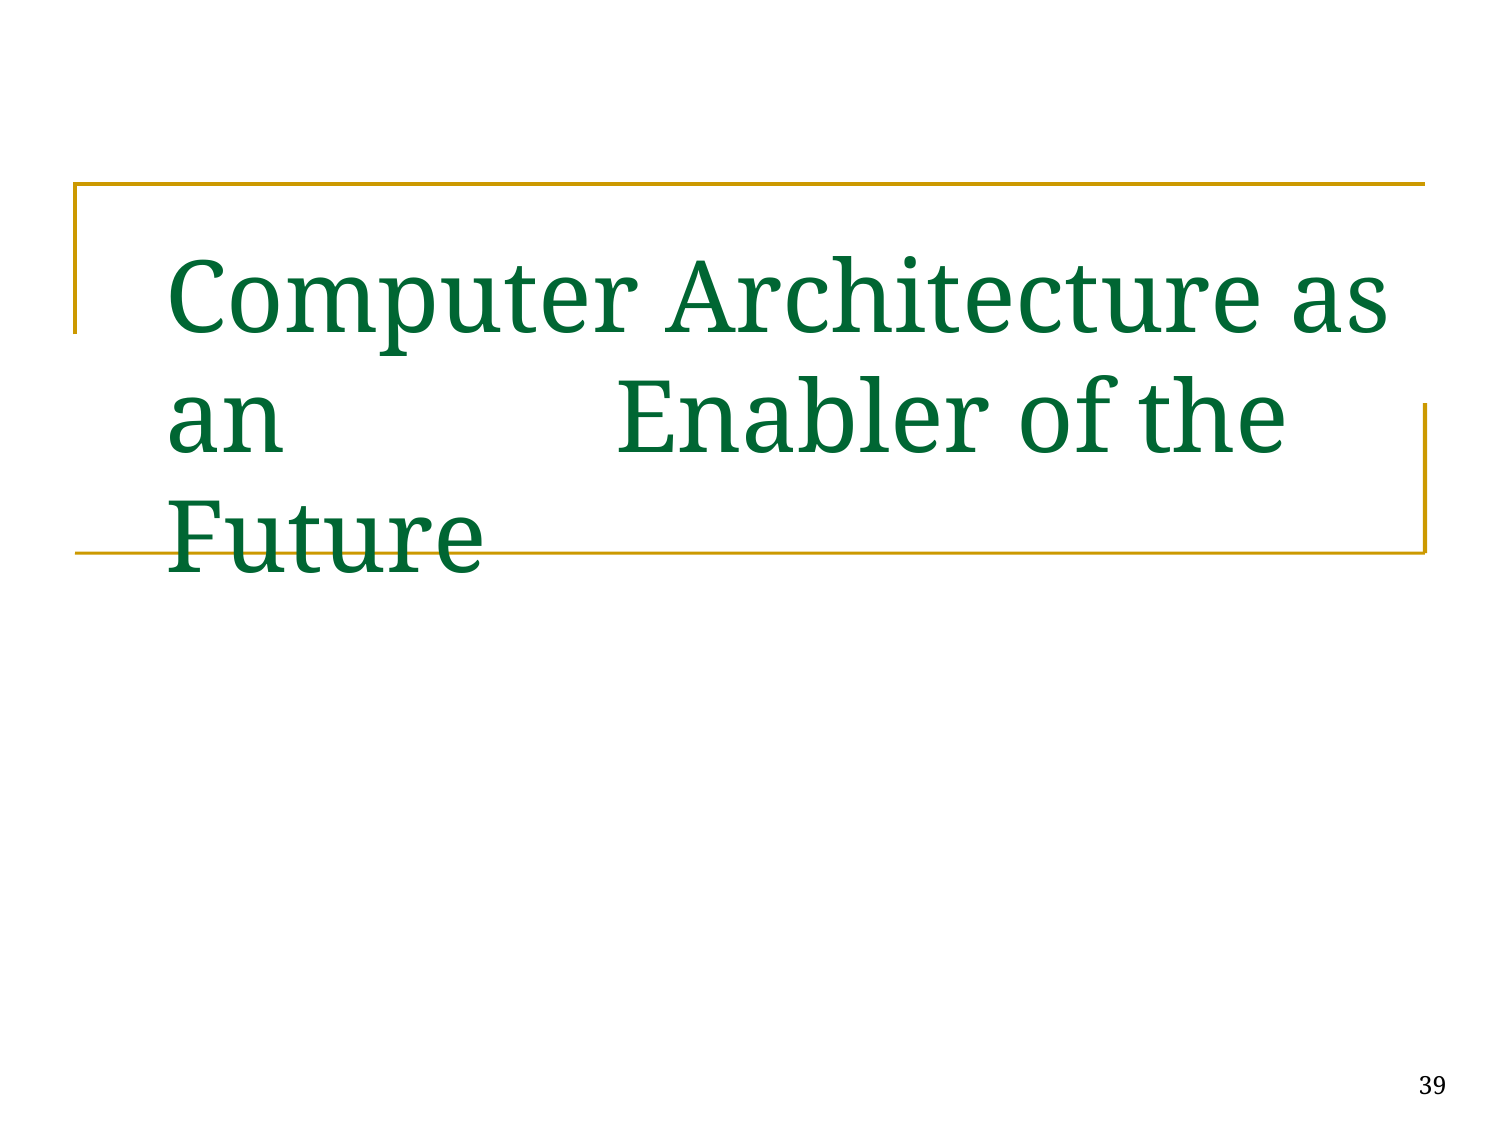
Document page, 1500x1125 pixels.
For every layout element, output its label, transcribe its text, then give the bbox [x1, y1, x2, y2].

slide_number 39 [1111, 1036, 1462, 1112]
title Computer Architecture as an Enabler of the Future [150, 224, 1450, 513]
